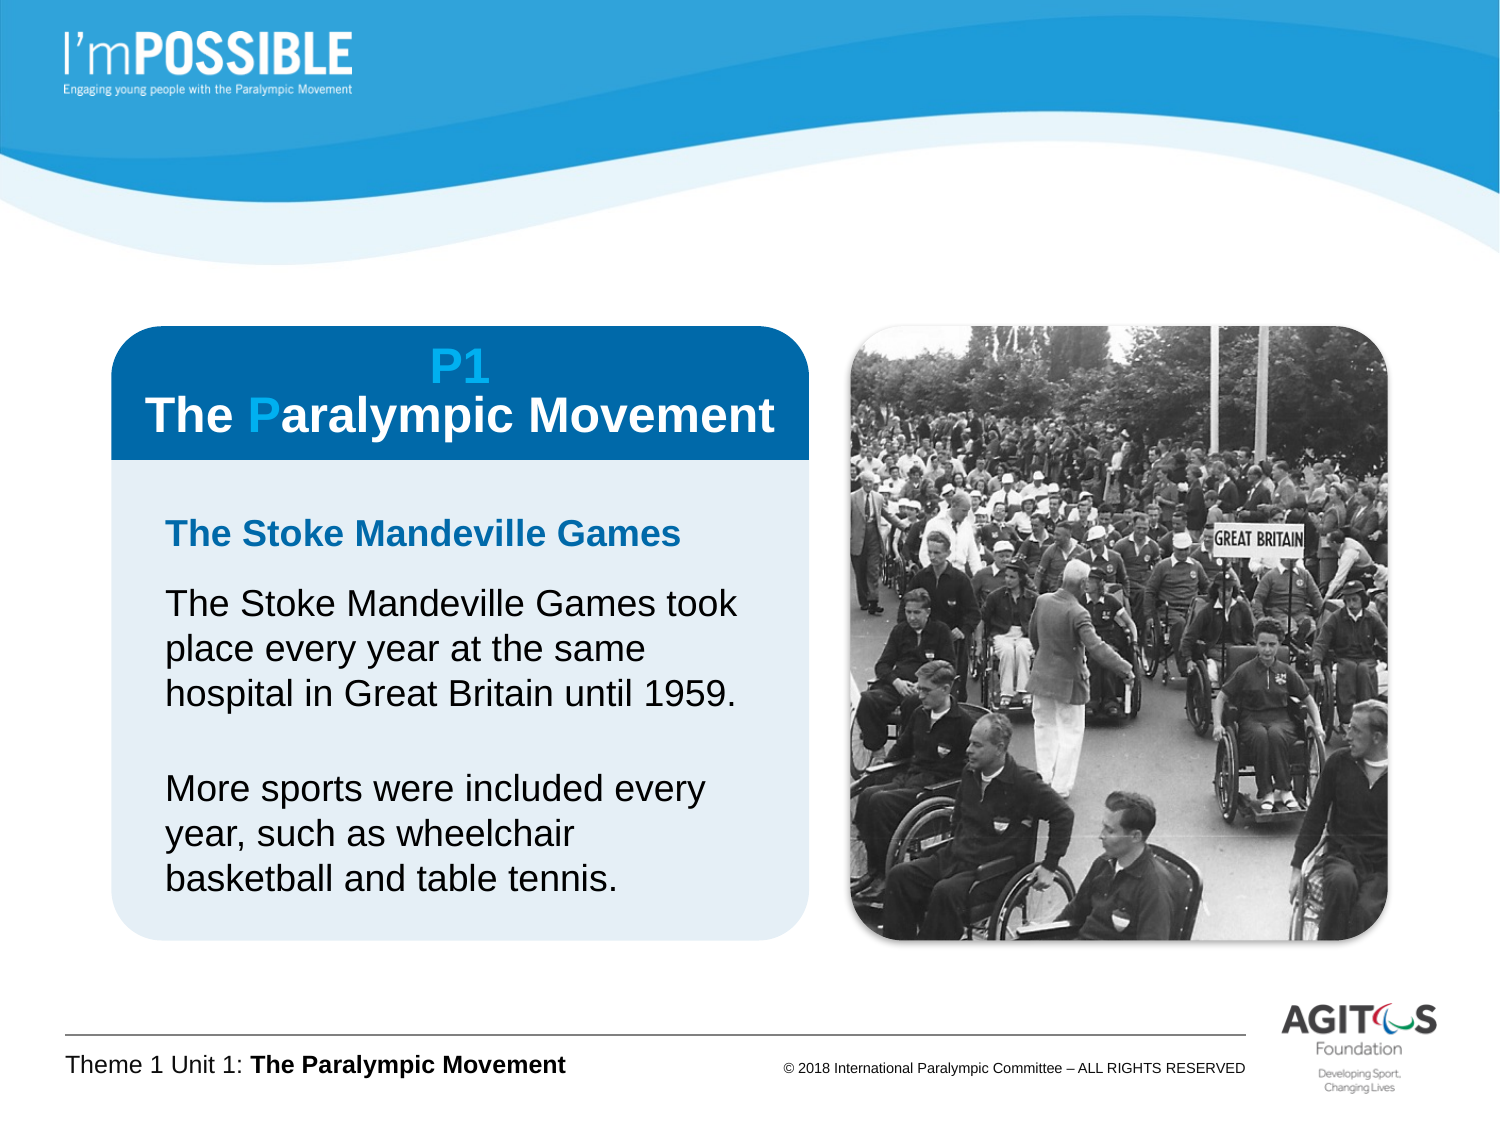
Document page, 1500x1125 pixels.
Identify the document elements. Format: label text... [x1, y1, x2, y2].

text_box [109, 461, 812, 943]
text_box P1 The Paralympic Movement [111, 350, 809, 437]
text_box [116, 324, 804, 350]
picture [1281, 1003, 1437, 1094]
text_box [109, 362, 812, 463]
text_box The Stoke Mandeville Games The Stoke Mandeville Games took place every year at the same hospital in Great Britain until 1959. More sports were included every year, such as wheelchair basketball and table tennis. [165, 501, 762, 907]
picture [0, 0, 1500, 273]
text_box [849, 325, 1389, 942]
